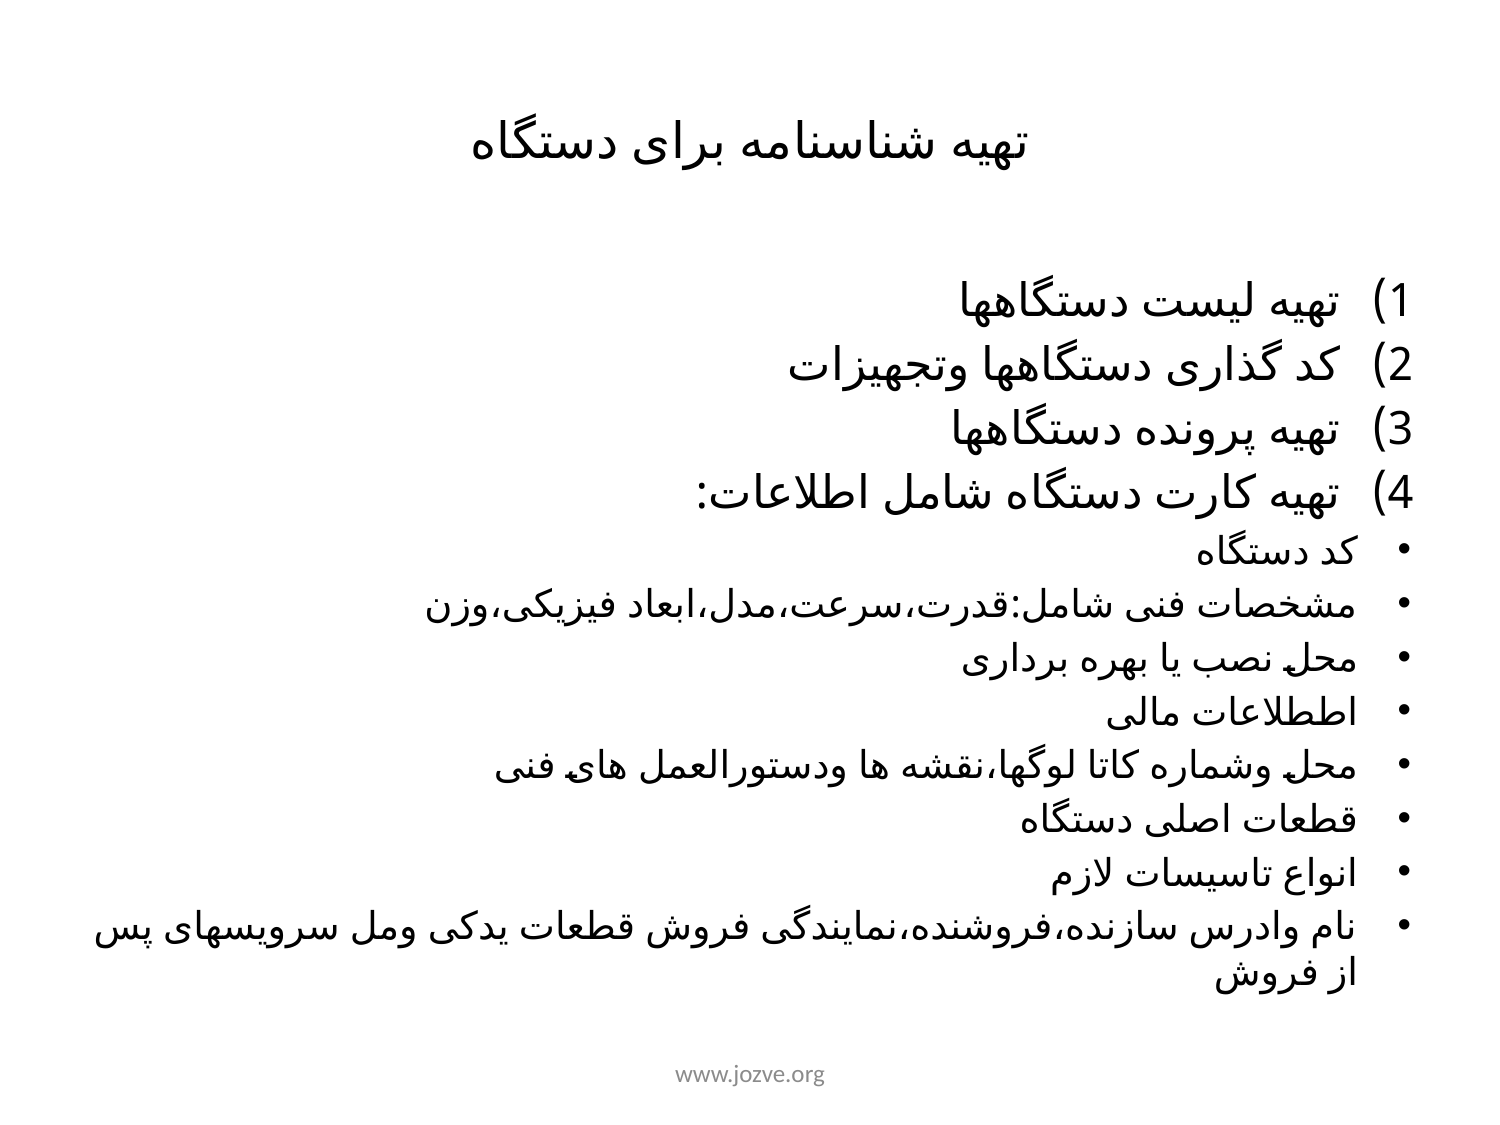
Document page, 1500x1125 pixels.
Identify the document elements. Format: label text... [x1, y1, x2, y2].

title تهیه شناسنامه برای دستگاه [75, 45, 1425, 233]
footer www.jozve.org [512, 1042, 988, 1103]
list تهیه لیست دستگاهها کد گذاری دستگاهها وتجهیزات تهیه پرونده دستگاهها تهیه کارت دستگاه شامل اطلاعات: کد دستگاه مشخصات فنی شامل:قدرت،سرعت،مدل،ابعاد فیزیکی،وزن محل نصب یا بهره برداری اططلاعات مالی محل وشماره کاتا لوگها،نقشه ها ودستورالعمل های فنی قطعات اصلی دستگاه انواع تاسیسات لازم نام وادرس سازنده،فروشنده،نمایندگی فروش قطعات یدکی ومل سرویسهای پس از فروش [75, 262, 1425, 1005]
